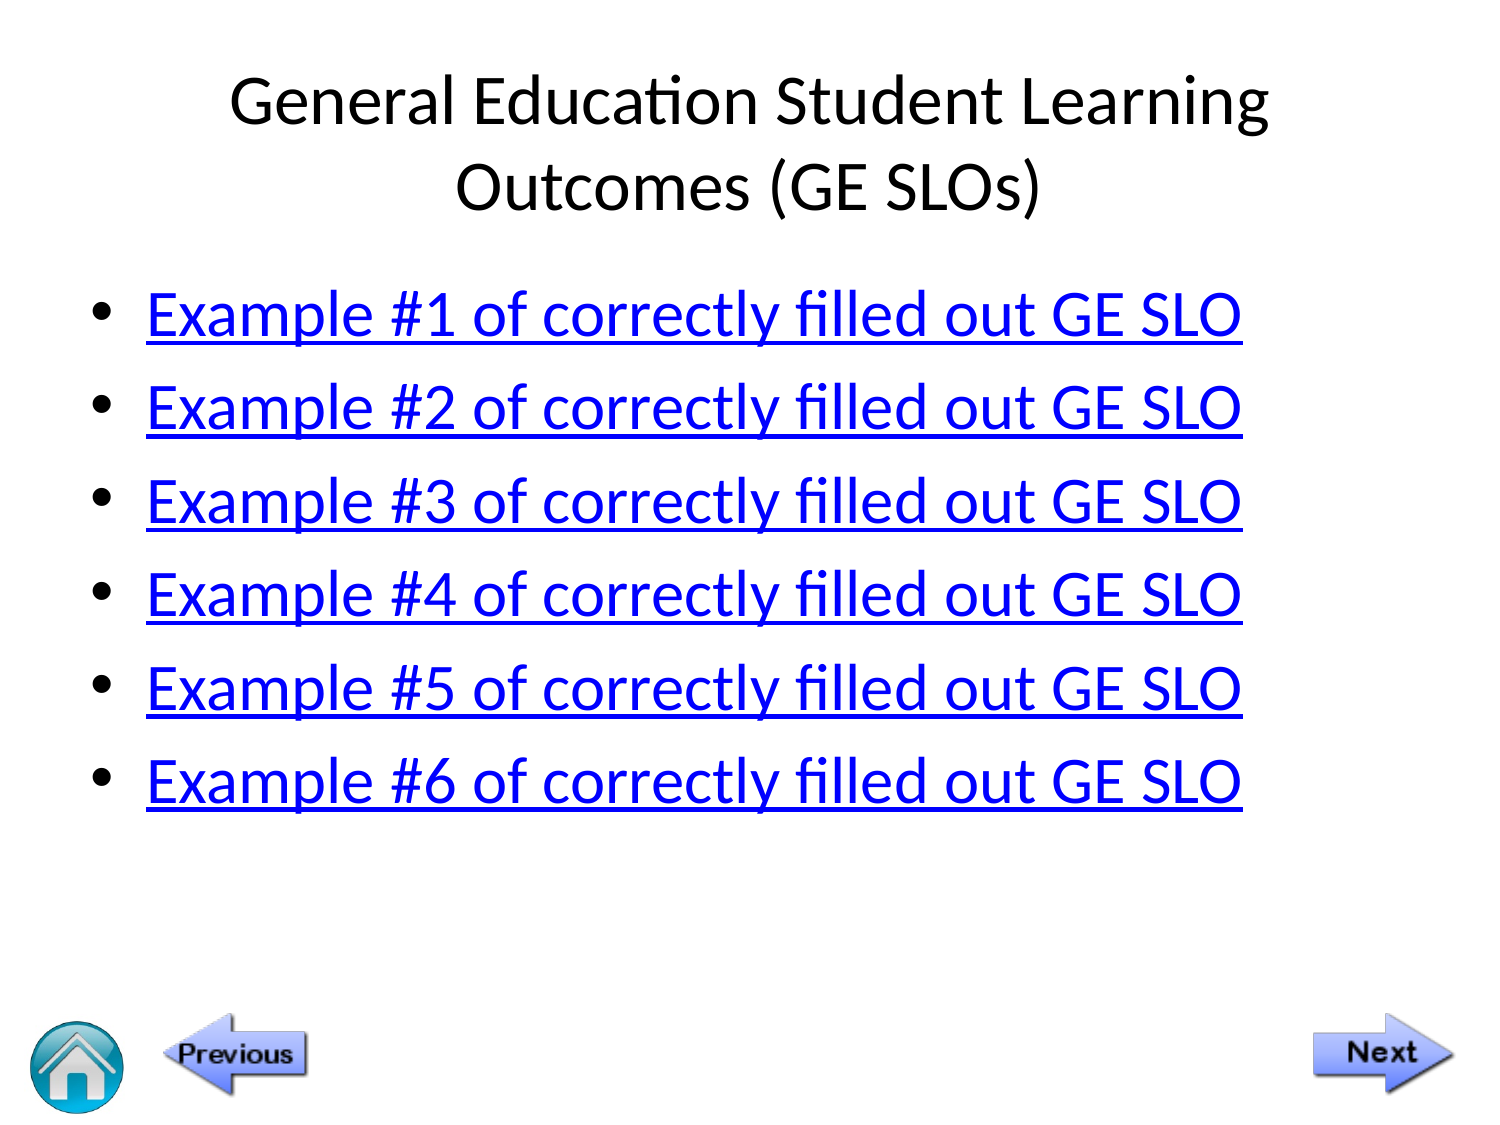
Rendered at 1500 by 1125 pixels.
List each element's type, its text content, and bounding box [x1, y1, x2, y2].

list Example #1 of correctly filled out GE SLO Example #2 of correctly filled out GE SLO Example #3 of correctly filled out GE SLO Example #4 of correctly filled out GE SLO Example #5 of correctly filled out GE SLO Example #6 of correctly filled out GE SLO [75, 262, 1425, 1005]
title General Education Student Learning Outcomes (GE SLOs) [75, 45, 1425, 233]
picture [24, 1014, 129, 1118]
picture [162, 1012, 313, 1102]
picture [1312, 1012, 1460, 1100]
